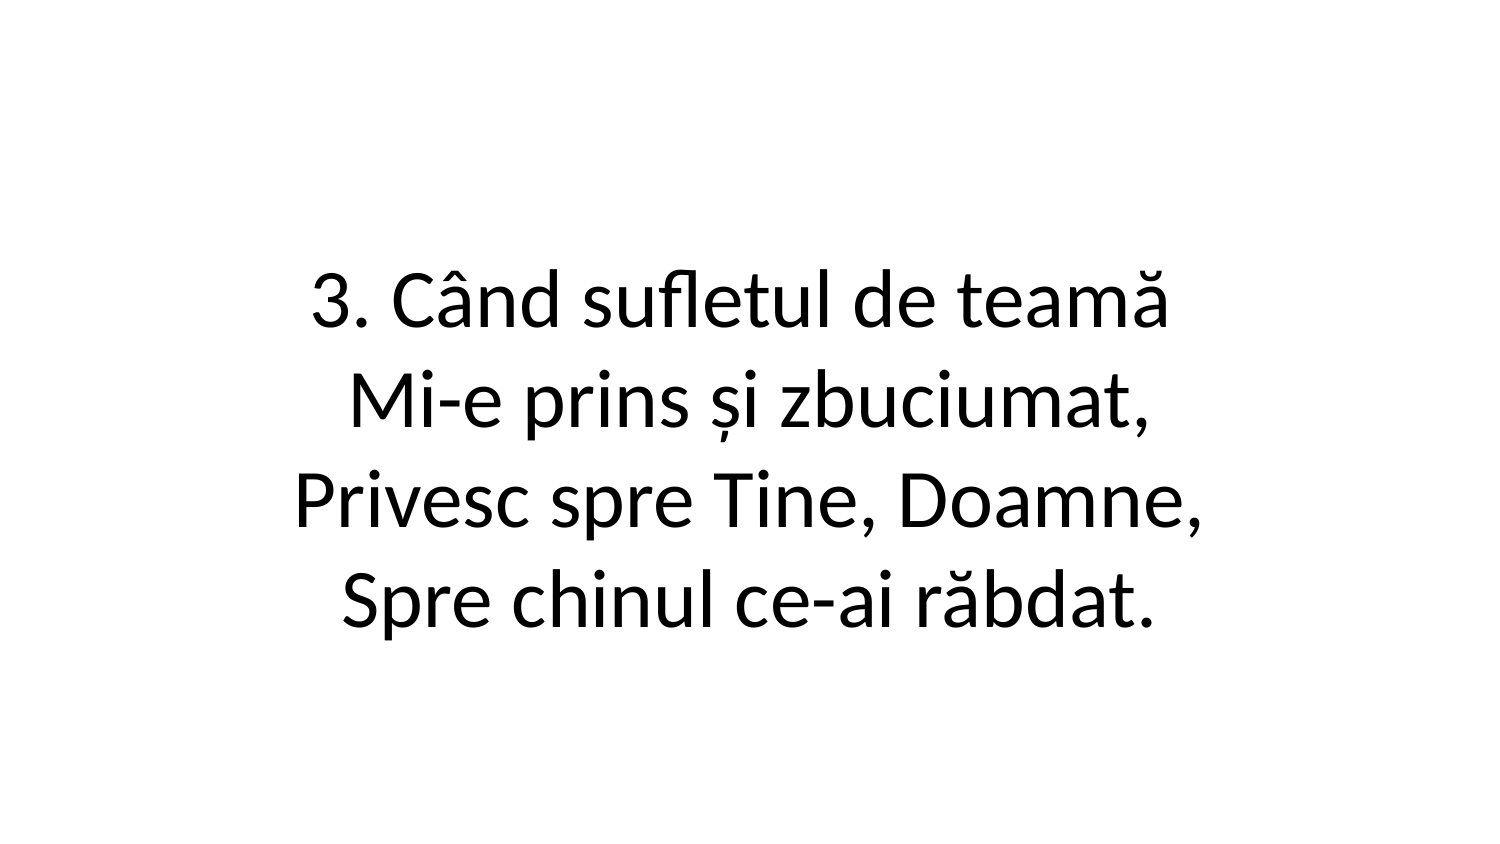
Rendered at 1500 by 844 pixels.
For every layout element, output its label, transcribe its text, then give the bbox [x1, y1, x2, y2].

text_box 3. Când sufletul de teamă Mi-e prins și zbuciumat, Privesc spre Tine, Doamne, Spre chinul ce-ai răbdat. [278, 192, 1221, 652]
